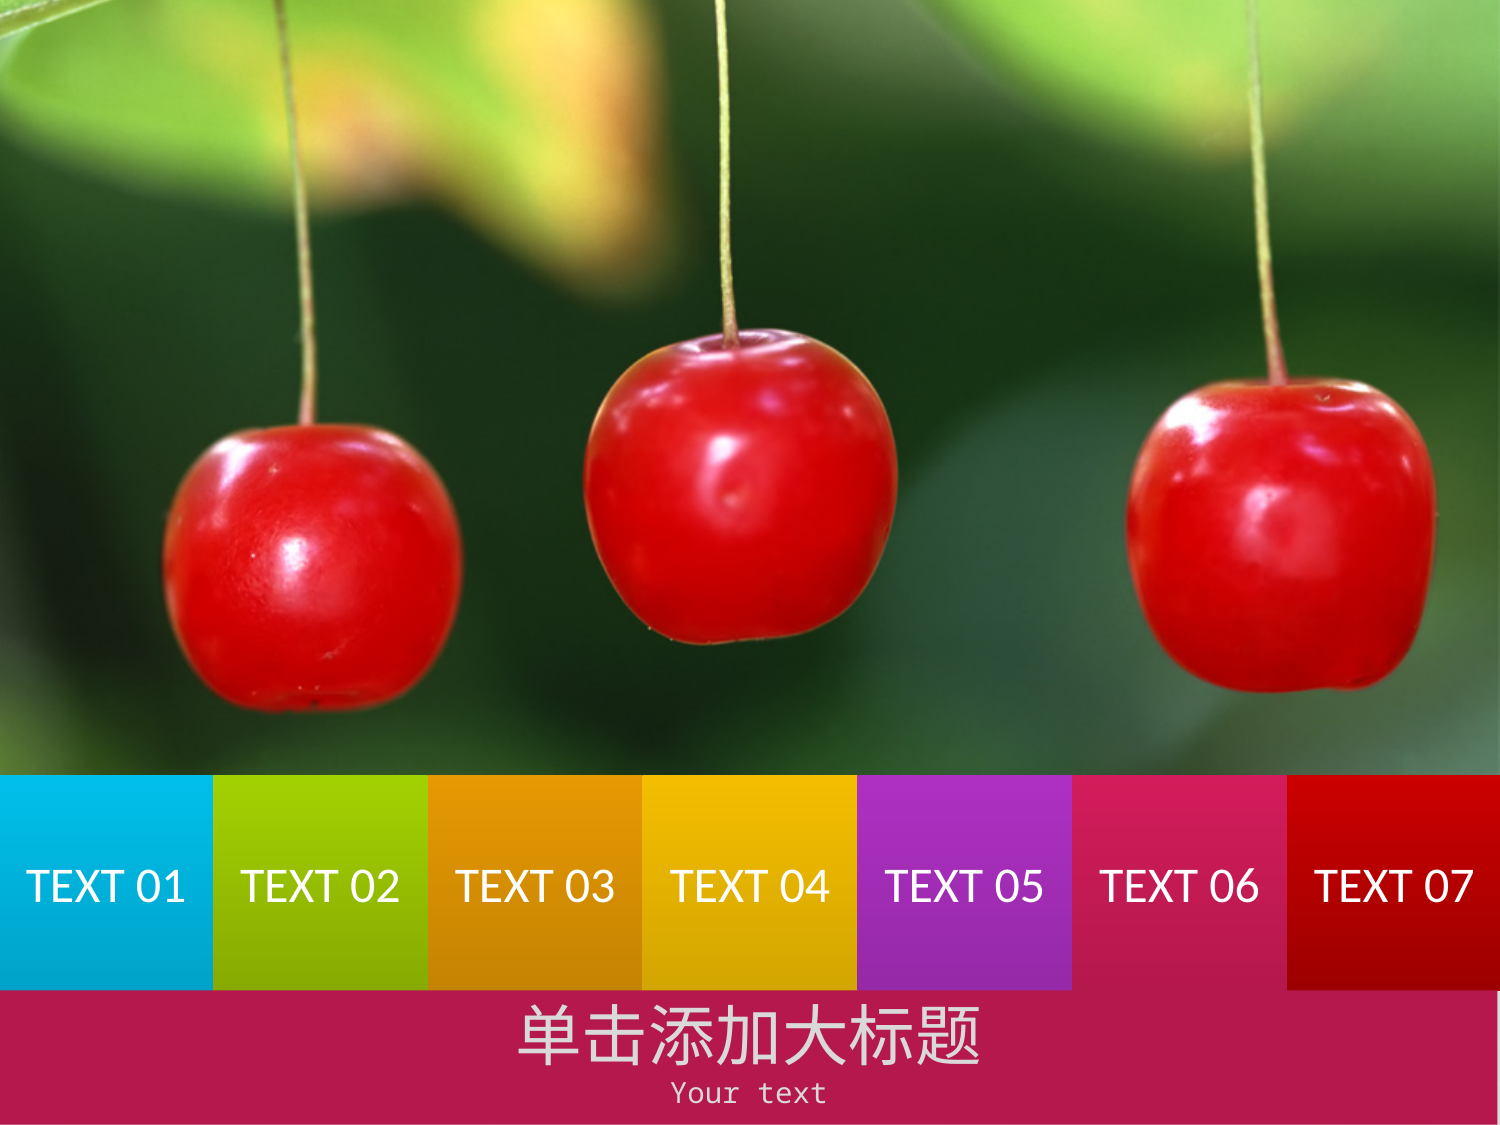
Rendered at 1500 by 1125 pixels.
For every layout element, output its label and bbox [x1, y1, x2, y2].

text_box [0, 775, 1500, 1125]
picture [0, 0, 1500, 775]
